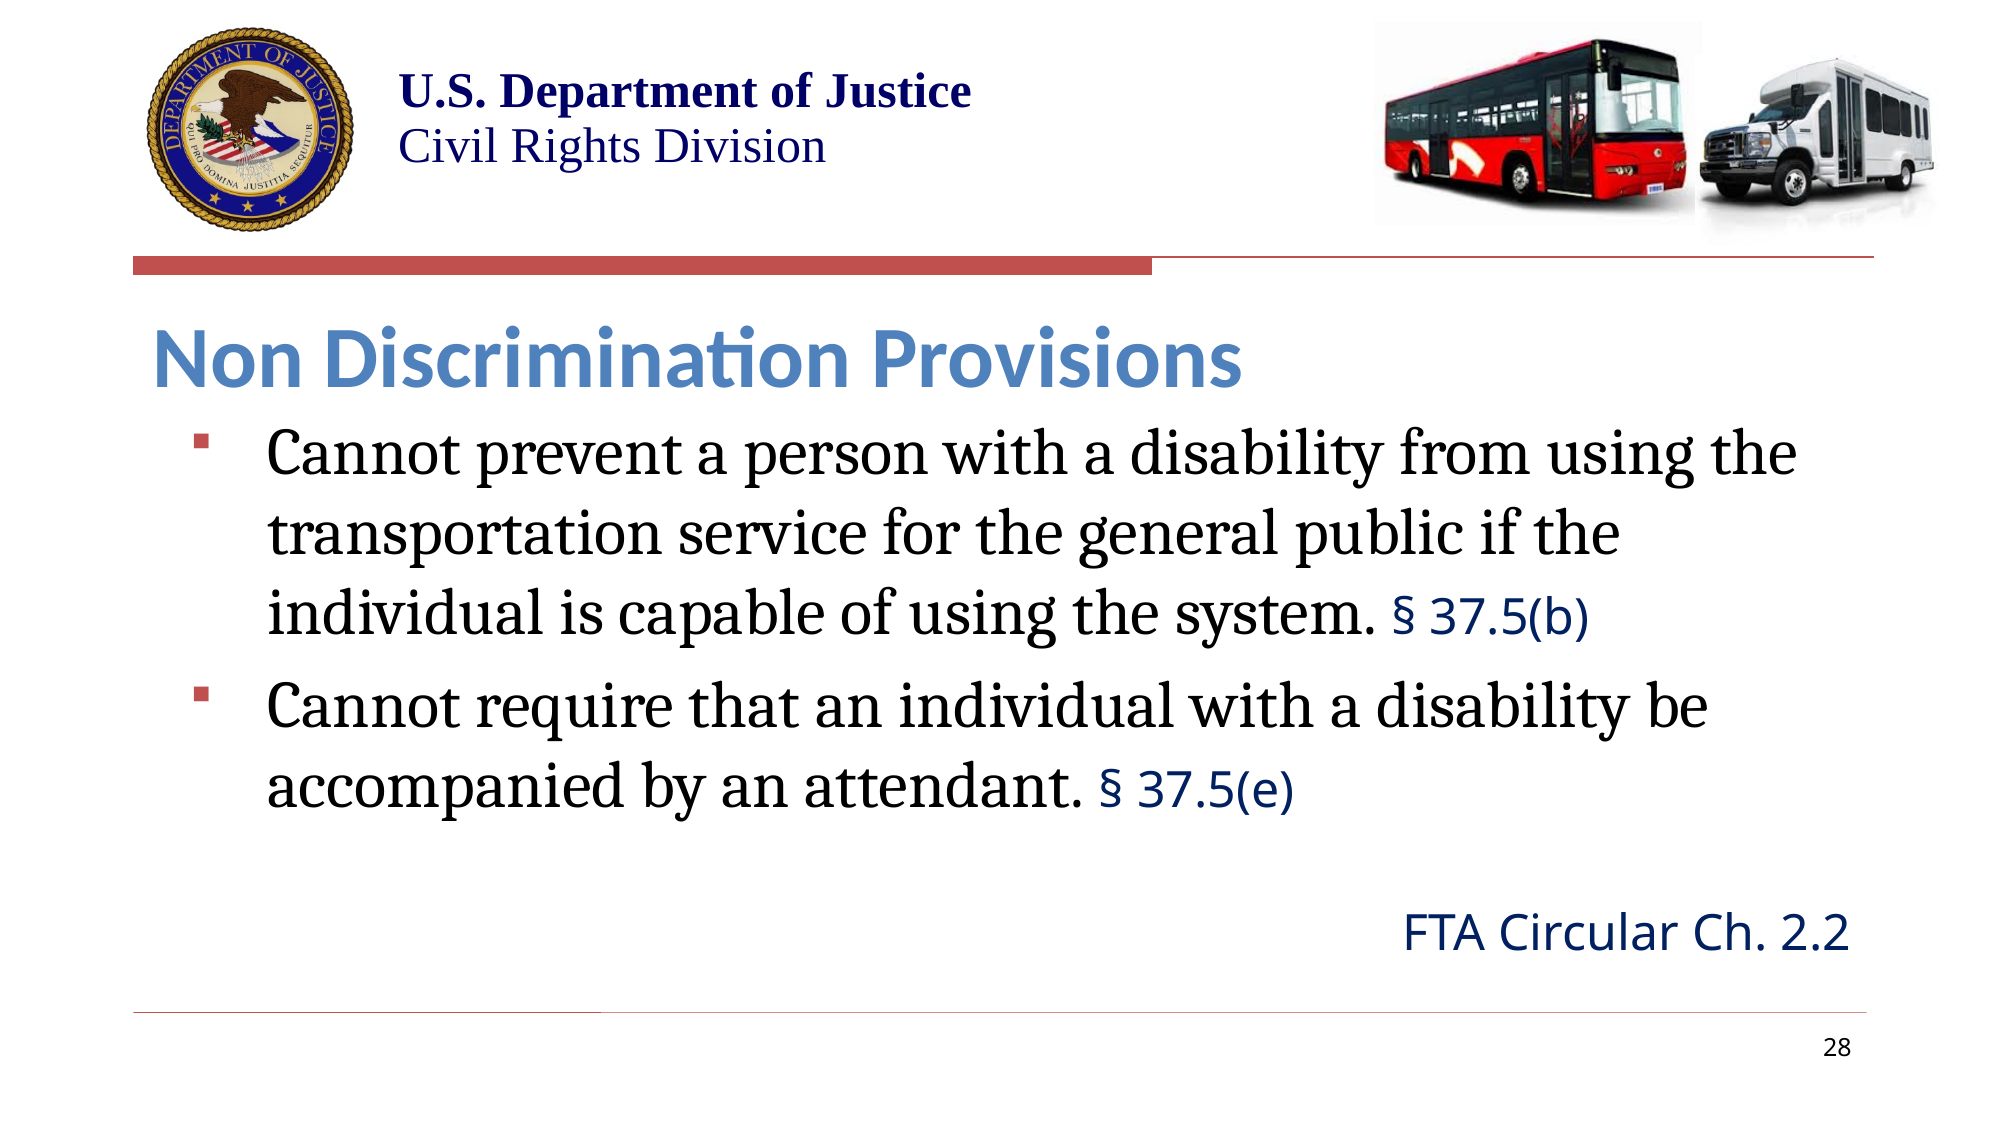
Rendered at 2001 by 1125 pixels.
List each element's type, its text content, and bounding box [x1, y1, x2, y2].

picture [1374, 21, 1940, 245]
picture [137, 21, 363, 238]
slide_number 28 [1433, 1024, 1867, 1103]
list Cannot prevent a person with a disability from using the transportation service for the general public if the individual is capable of using the system. § 37.5(b) Cannot require that an individual with a disability be accompanied by an attendant. § 37.5(e) FTA Circular Ch. 2.2 [174, 399, 1867, 1013]
title Non Discrimination Provisions [137, 287, 1513, 413]
